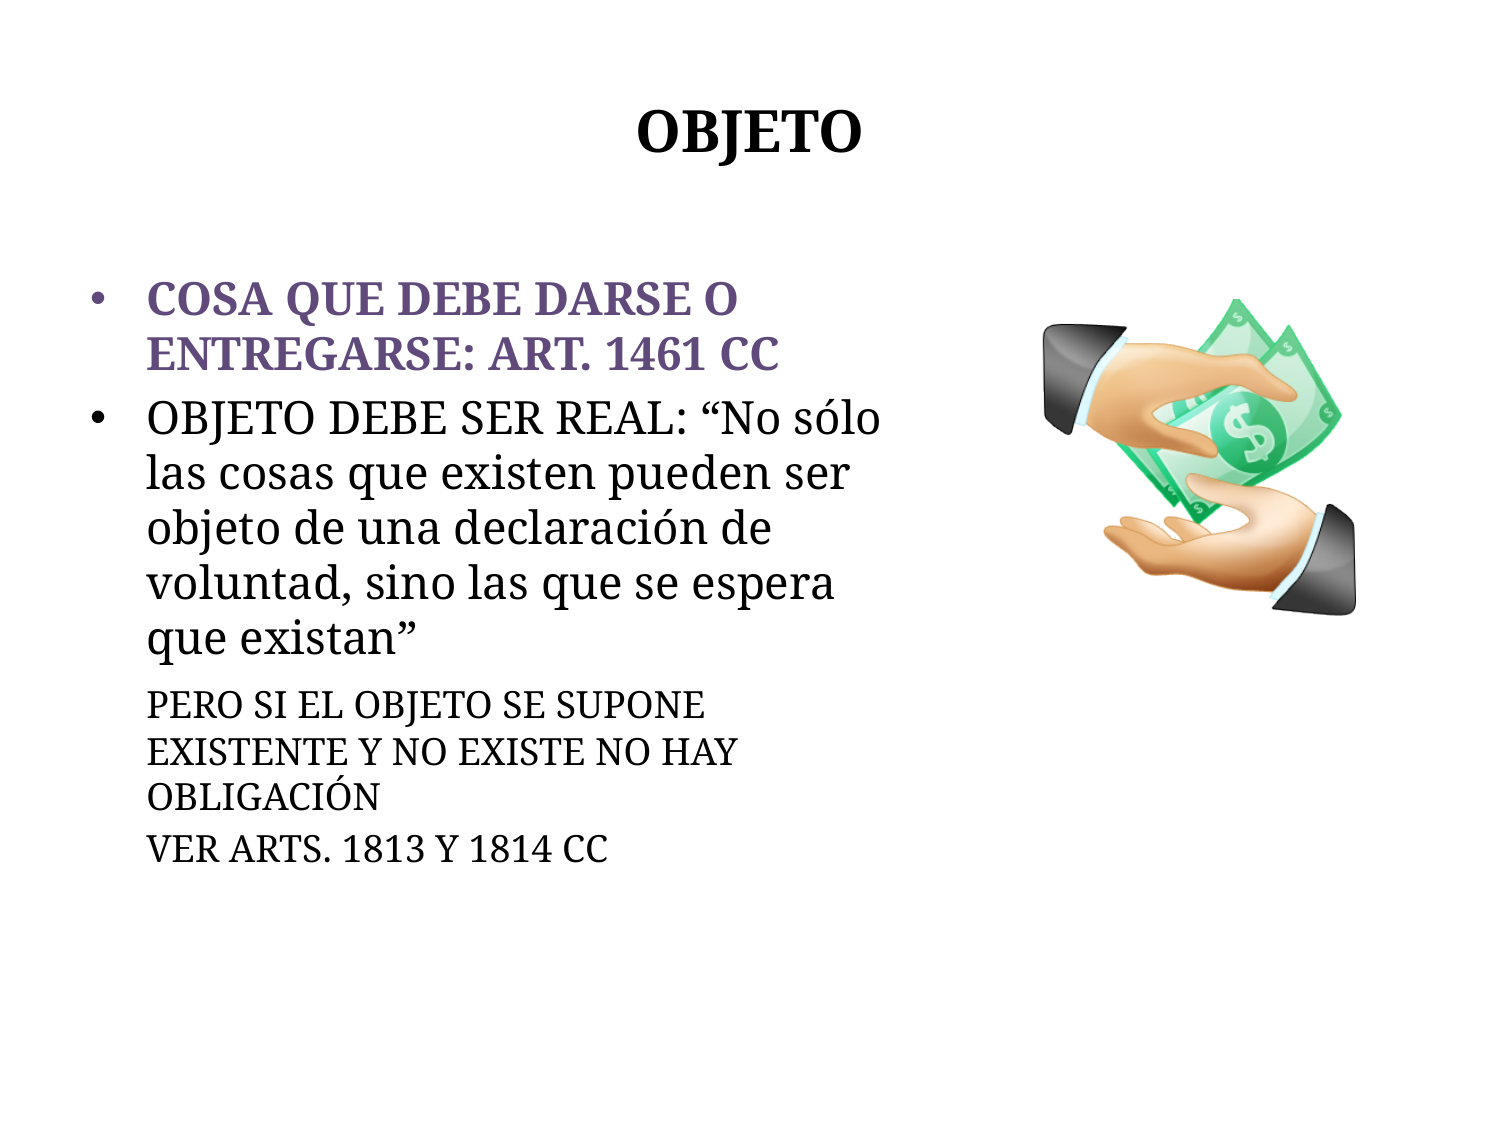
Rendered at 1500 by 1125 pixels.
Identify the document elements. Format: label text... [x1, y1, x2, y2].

list COSA QUE DEBE DARSE O ENTREGARSE: ART. 1461 CC OBJETO DEBE SER REAL: “No sólo las cosas que existen pueden ser objeto de una declaración de voluntad, sino las que se espera que existan” PERO SI EL OBJETO SE SUPONE EXISTENTE Y NO EXISTE NO HAY OBLIGACIÓN VER ARTS. 1813 Y 1814 CC [75, 262, 928, 1005]
title OBJETO [75, 45, 1425, 213]
picture [1037, 299, 1363, 626]
